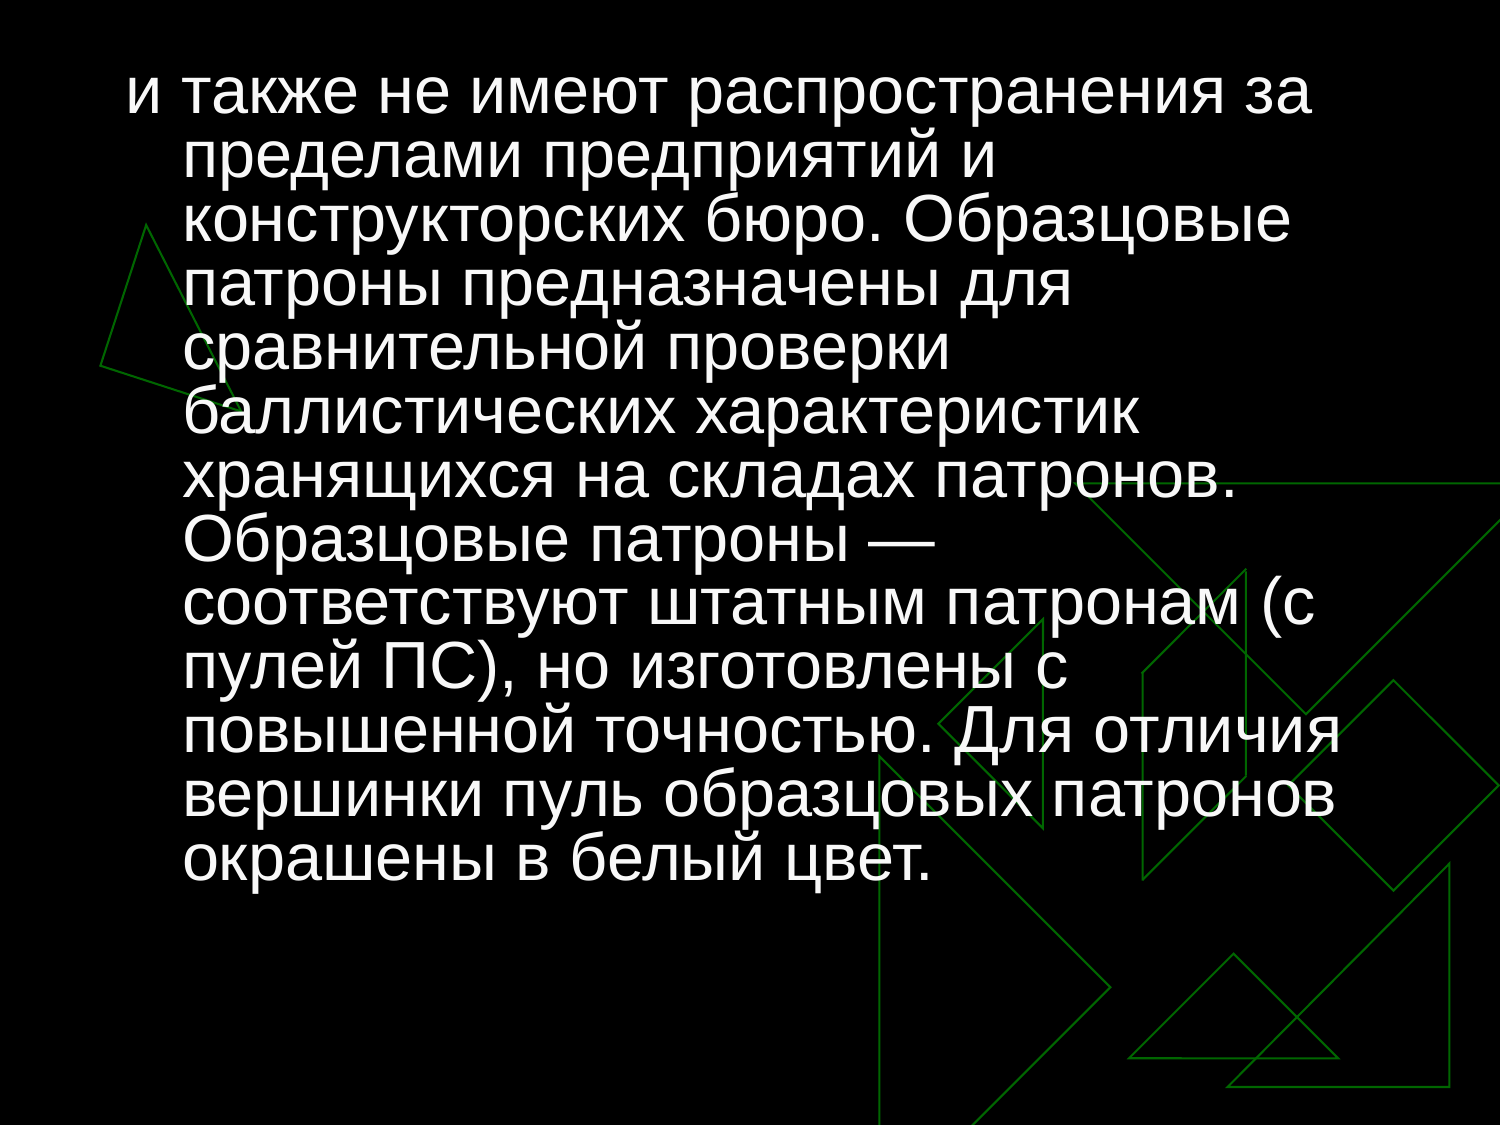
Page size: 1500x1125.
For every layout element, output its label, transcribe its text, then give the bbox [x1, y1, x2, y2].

list и также не имеют распространения за пределами предприятий и конструкторских бюро. Образцовые патроны предназначены для сравнительной проверки баллистических характеристик хранящихся на складах патронов. Образцовые патроны — соответствуют штатным патронам (с пулей ПС), но изготовлены с повышенной точностью. Для отличия вершинки пуль образцовых патронов окрашены в белый цвет. [110, 54, 1395, 1106]
